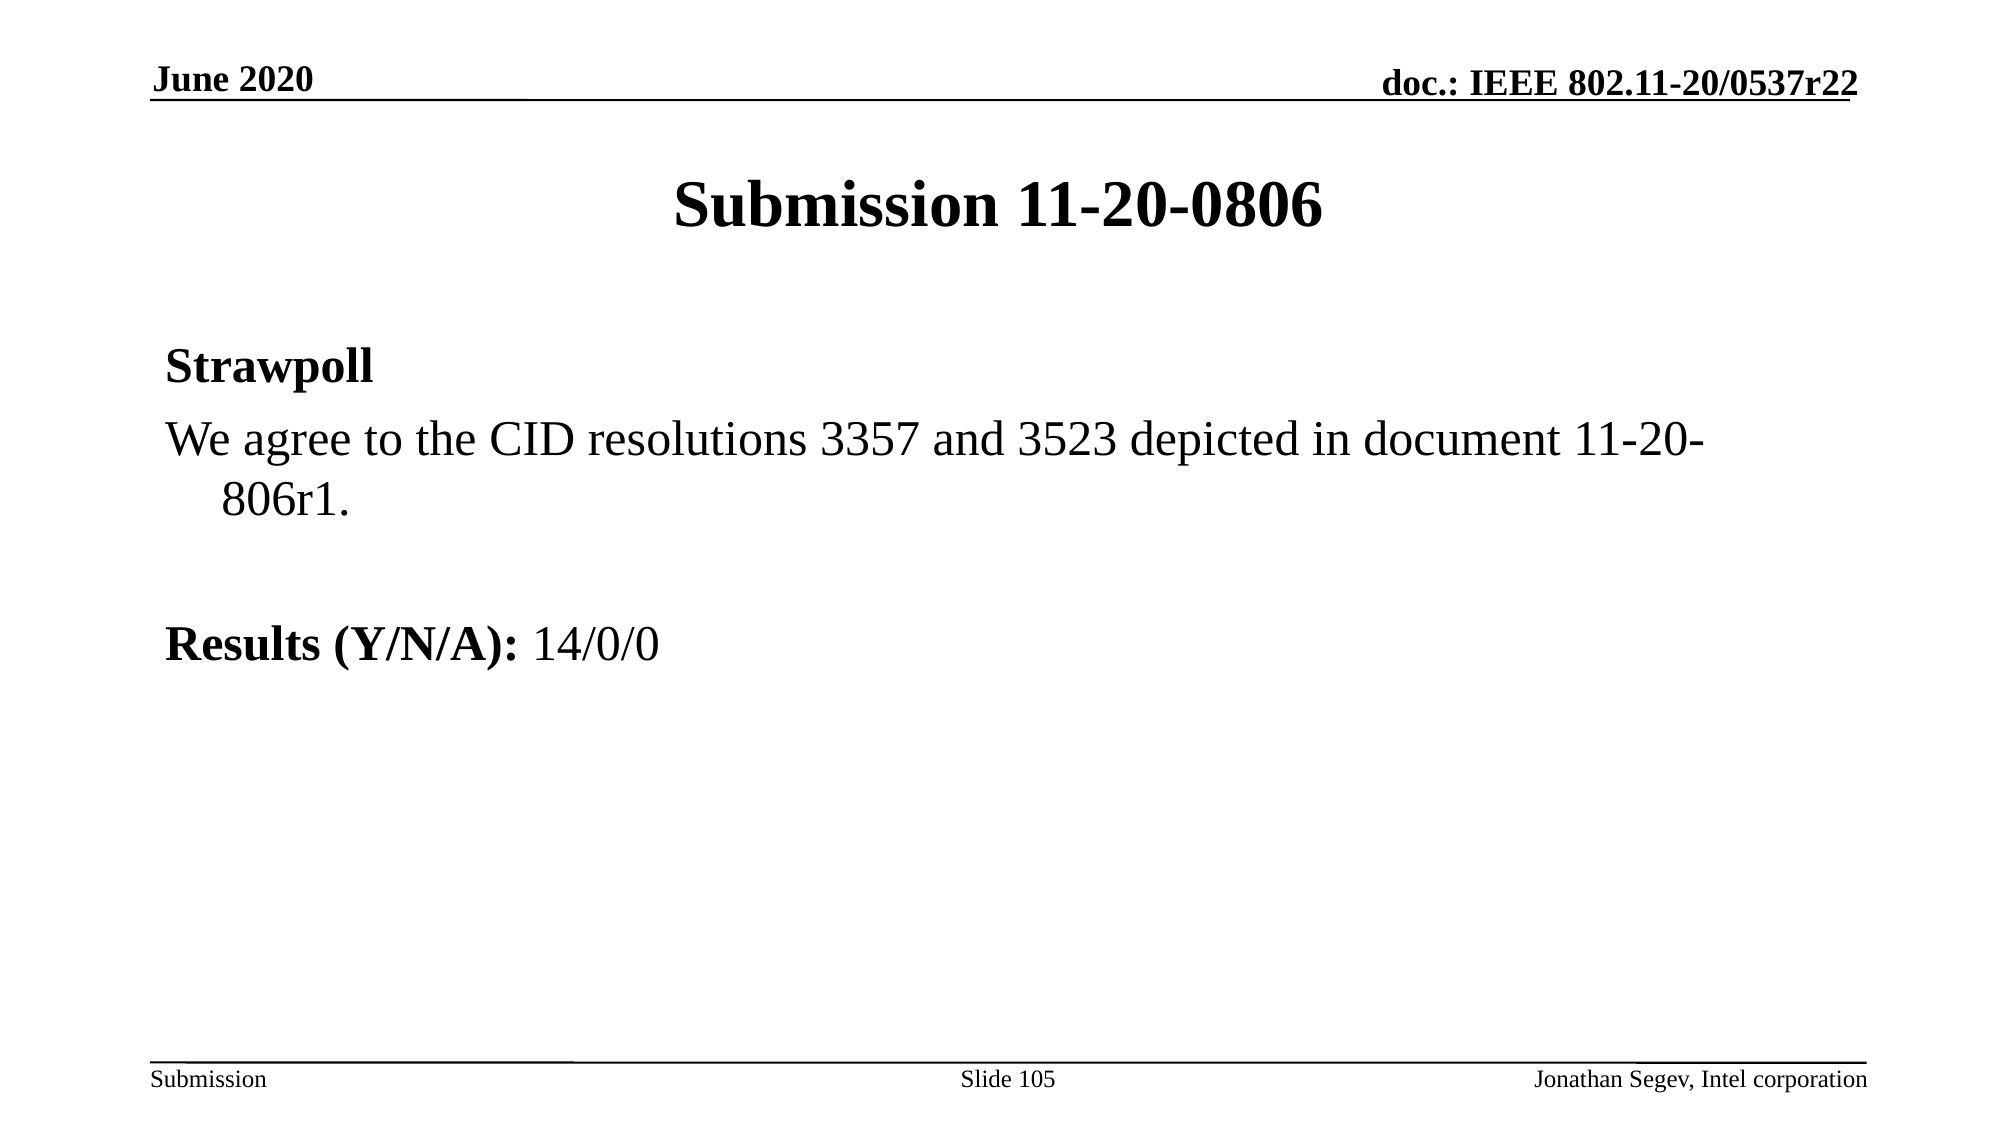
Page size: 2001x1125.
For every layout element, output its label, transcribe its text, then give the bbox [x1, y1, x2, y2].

title Submission 11-20-0806 [149, 112, 1850, 288]
slide_number Slide 105 [950, 1061, 1067, 1123]
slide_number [152, 54, 563, 100]
list Strawpoll We agree to the CID resolutions 3357 and 3523 depicted in document 11-20-806r1. Results (Y/N/A): 14/0/0 [149, 324, 1850, 1000]
footer Jonathan Segev, Intel corporation [1171, 1061, 1869, 1093]
